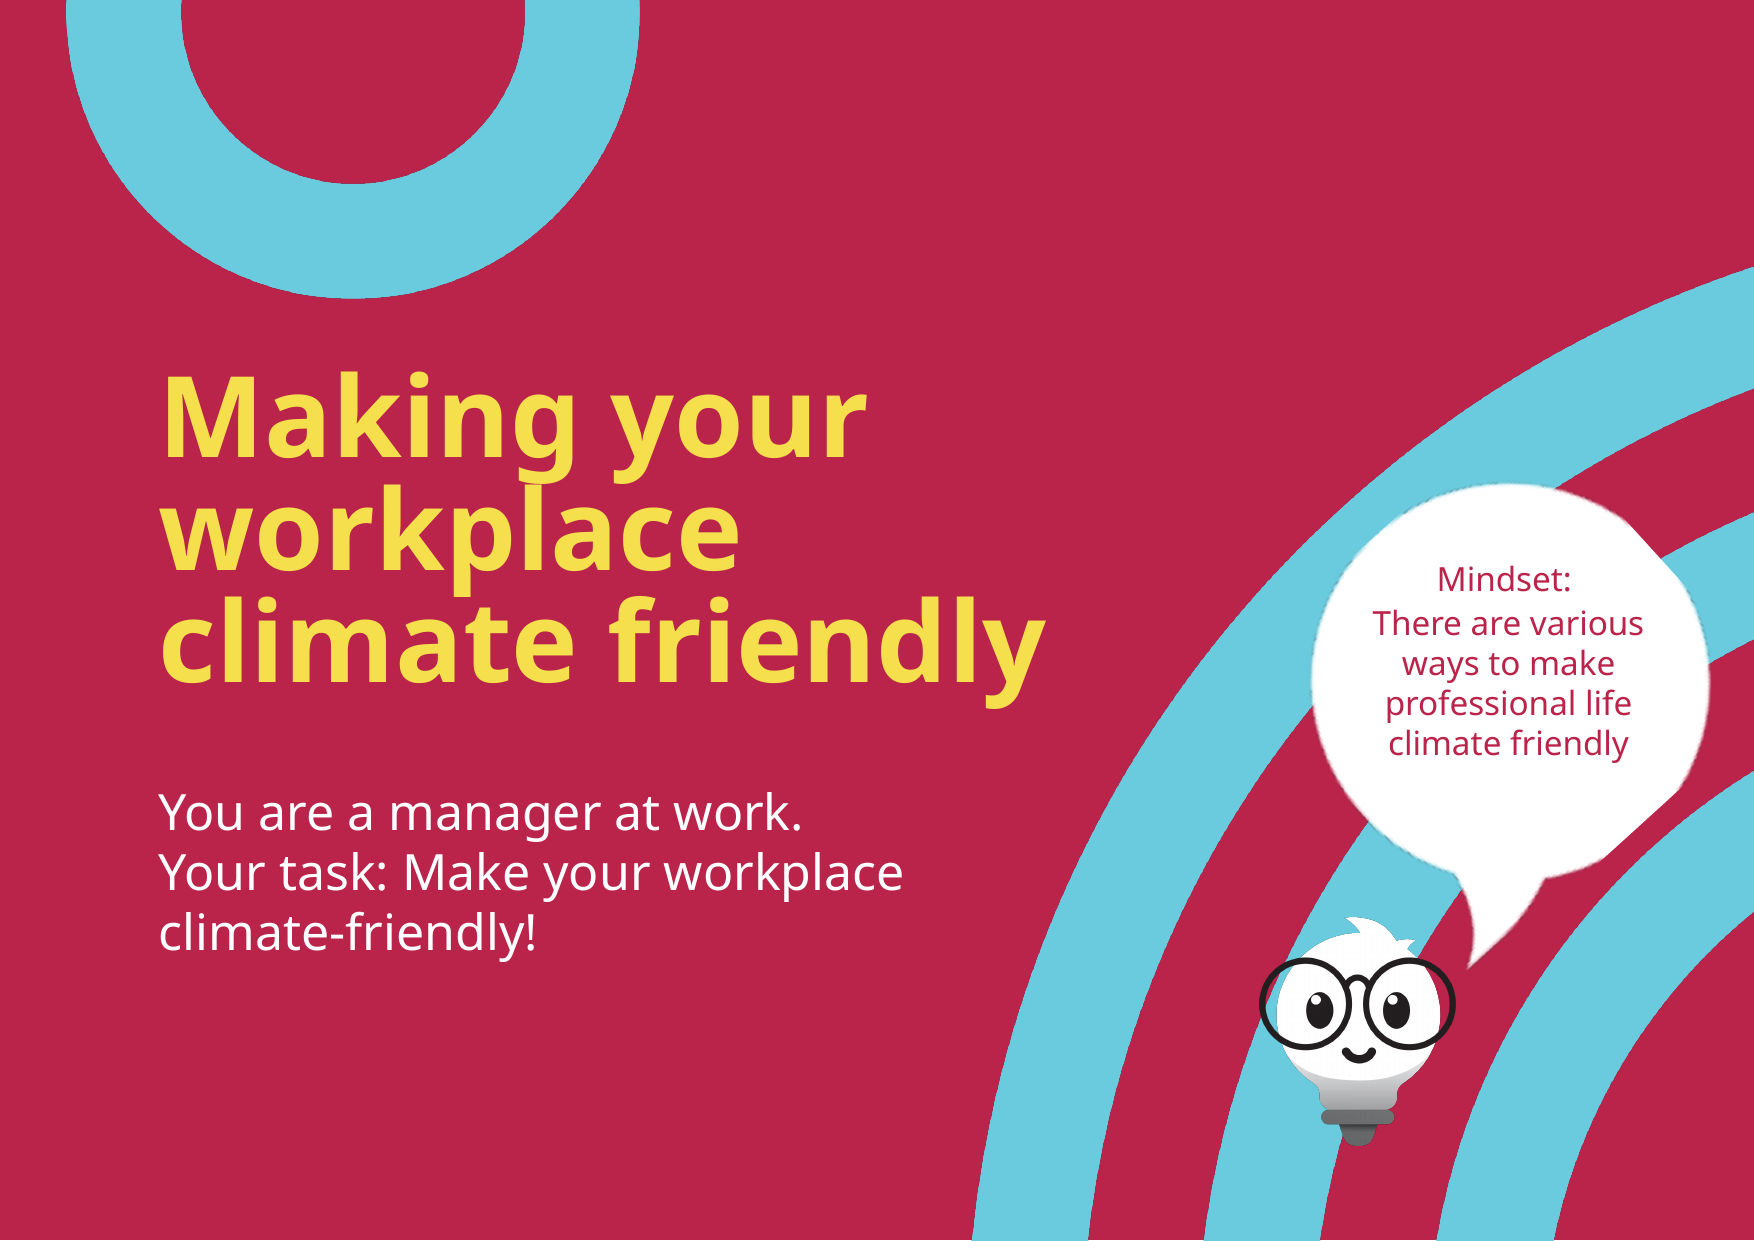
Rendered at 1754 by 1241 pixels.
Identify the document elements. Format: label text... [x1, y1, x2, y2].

text_box Making your workplace climate friendly [143, 360, 966, 713]
picture [966, 208, 1754, 1241]
picture [66, 0, 640, 299]
text_box You are a manager at work. Your task: Make your workplace climate-friendly! [143, 773, 966, 969]
